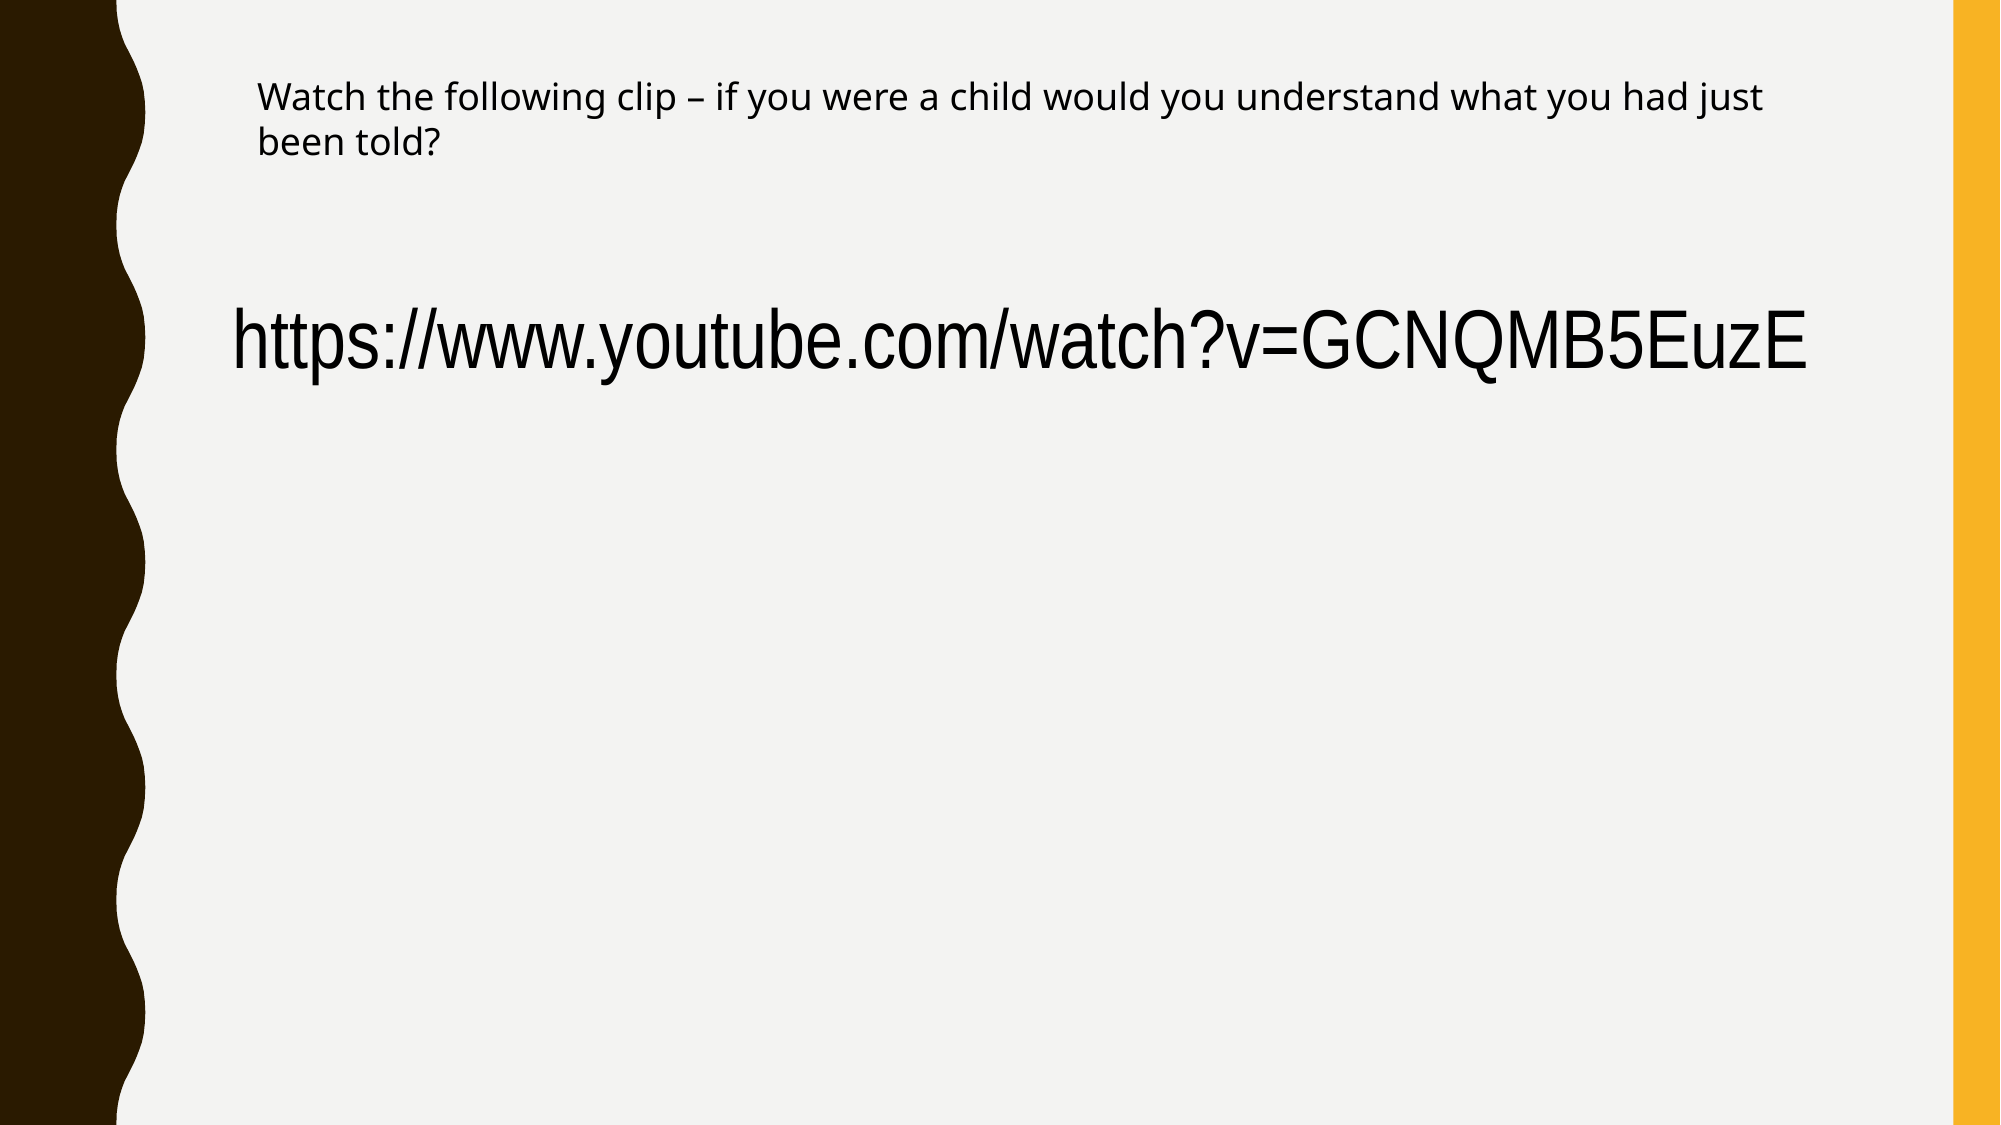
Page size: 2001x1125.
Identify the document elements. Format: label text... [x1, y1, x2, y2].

text_box Watch the following clip – if you were a child would you understand what you had just been told? [242, 65, 1845, 171]
text_box https://www.youtube.com/watch?v=GCNQMB5EuzE [217, 278, 1849, 393]
